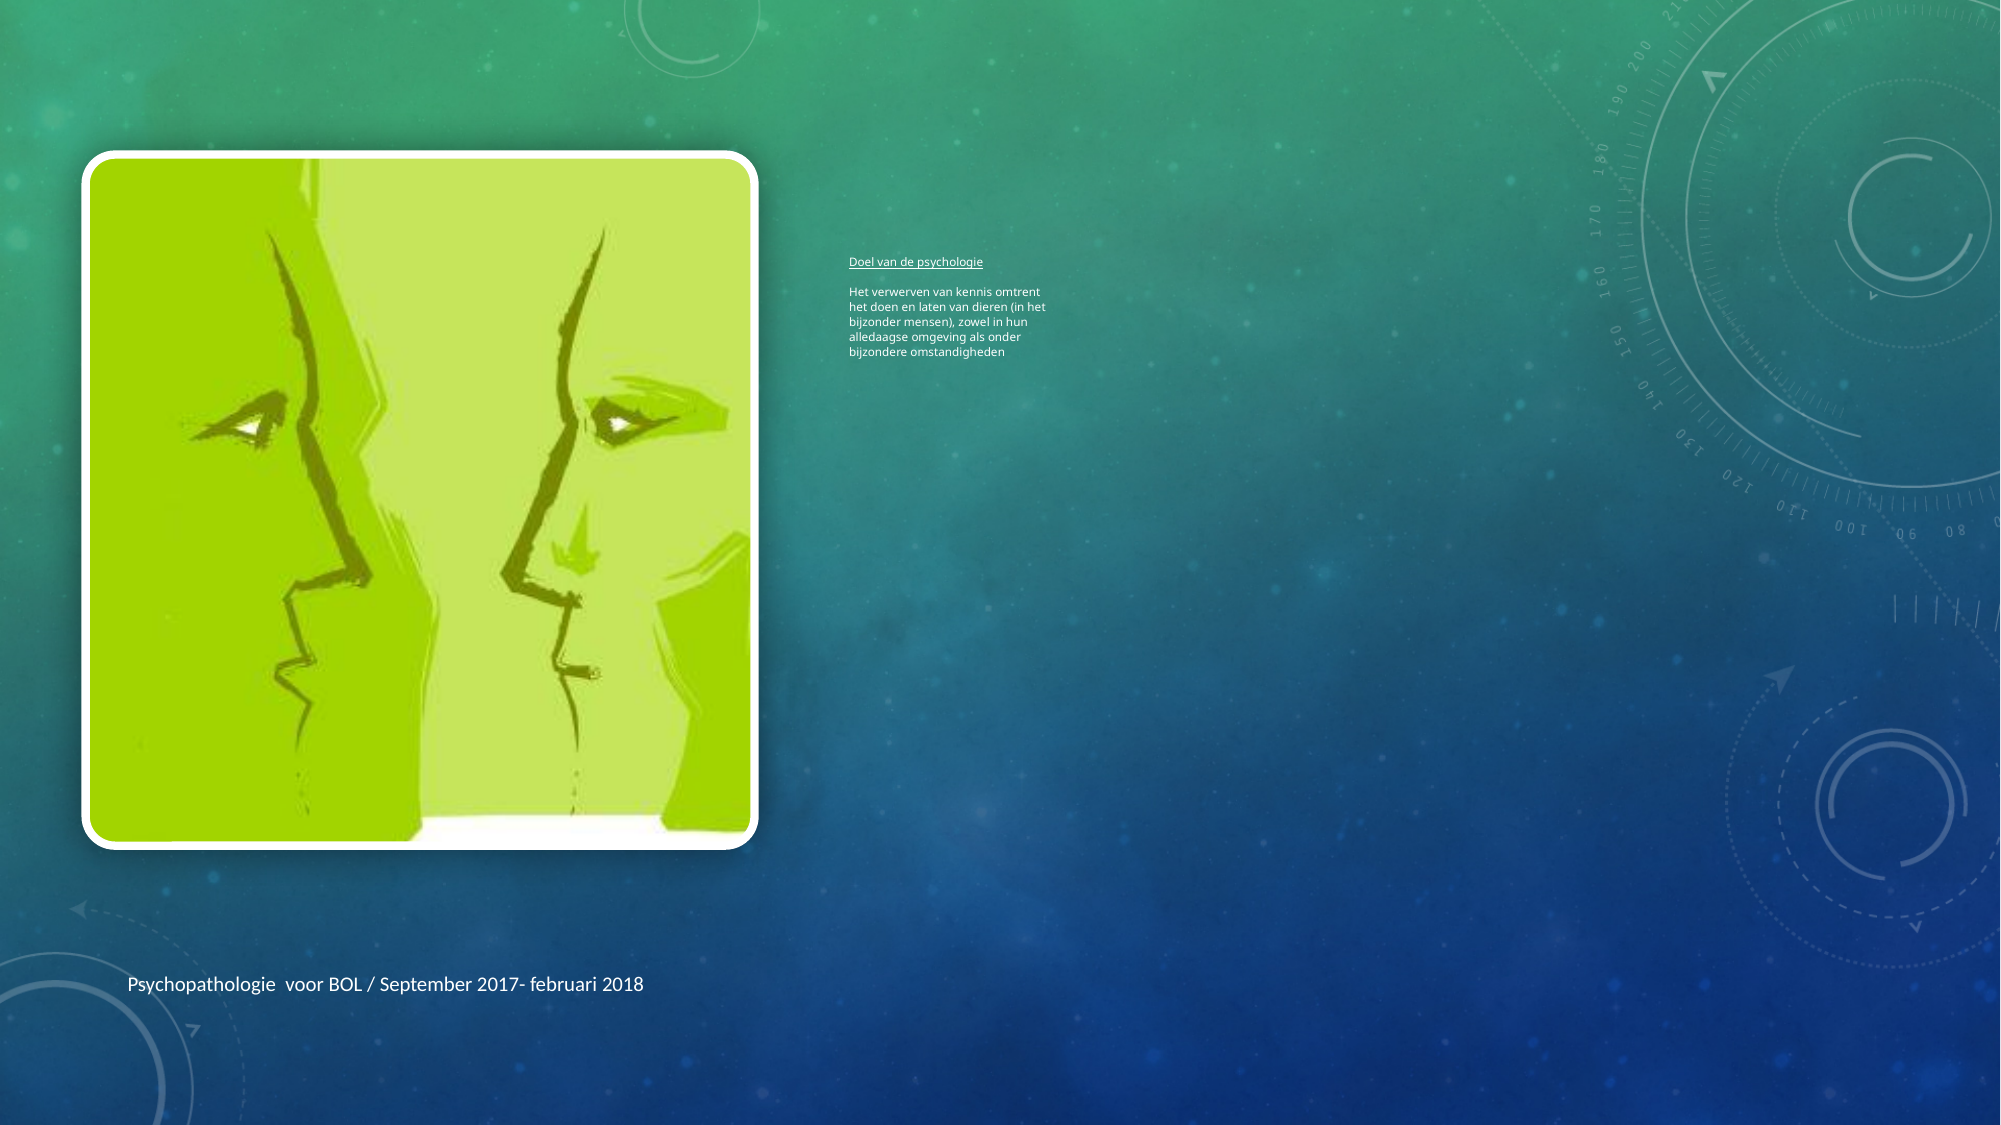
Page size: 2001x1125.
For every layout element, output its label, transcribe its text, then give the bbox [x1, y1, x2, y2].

title [1050, 99, 1895, 172]
picture [0, 0, 2001, 1125]
footer Psychopathologie voor BOL / September 2017- februari 2018 [112, 963, 1397, 1025]
list Doel van de psychologie Het verwerven van kennis omtrent het doen en laten van dieren (in het bijzonder mensen), zowel in hun alledaagse omgeving als onder bijzondere omstandigheden [834, 172, 1895, 370]
